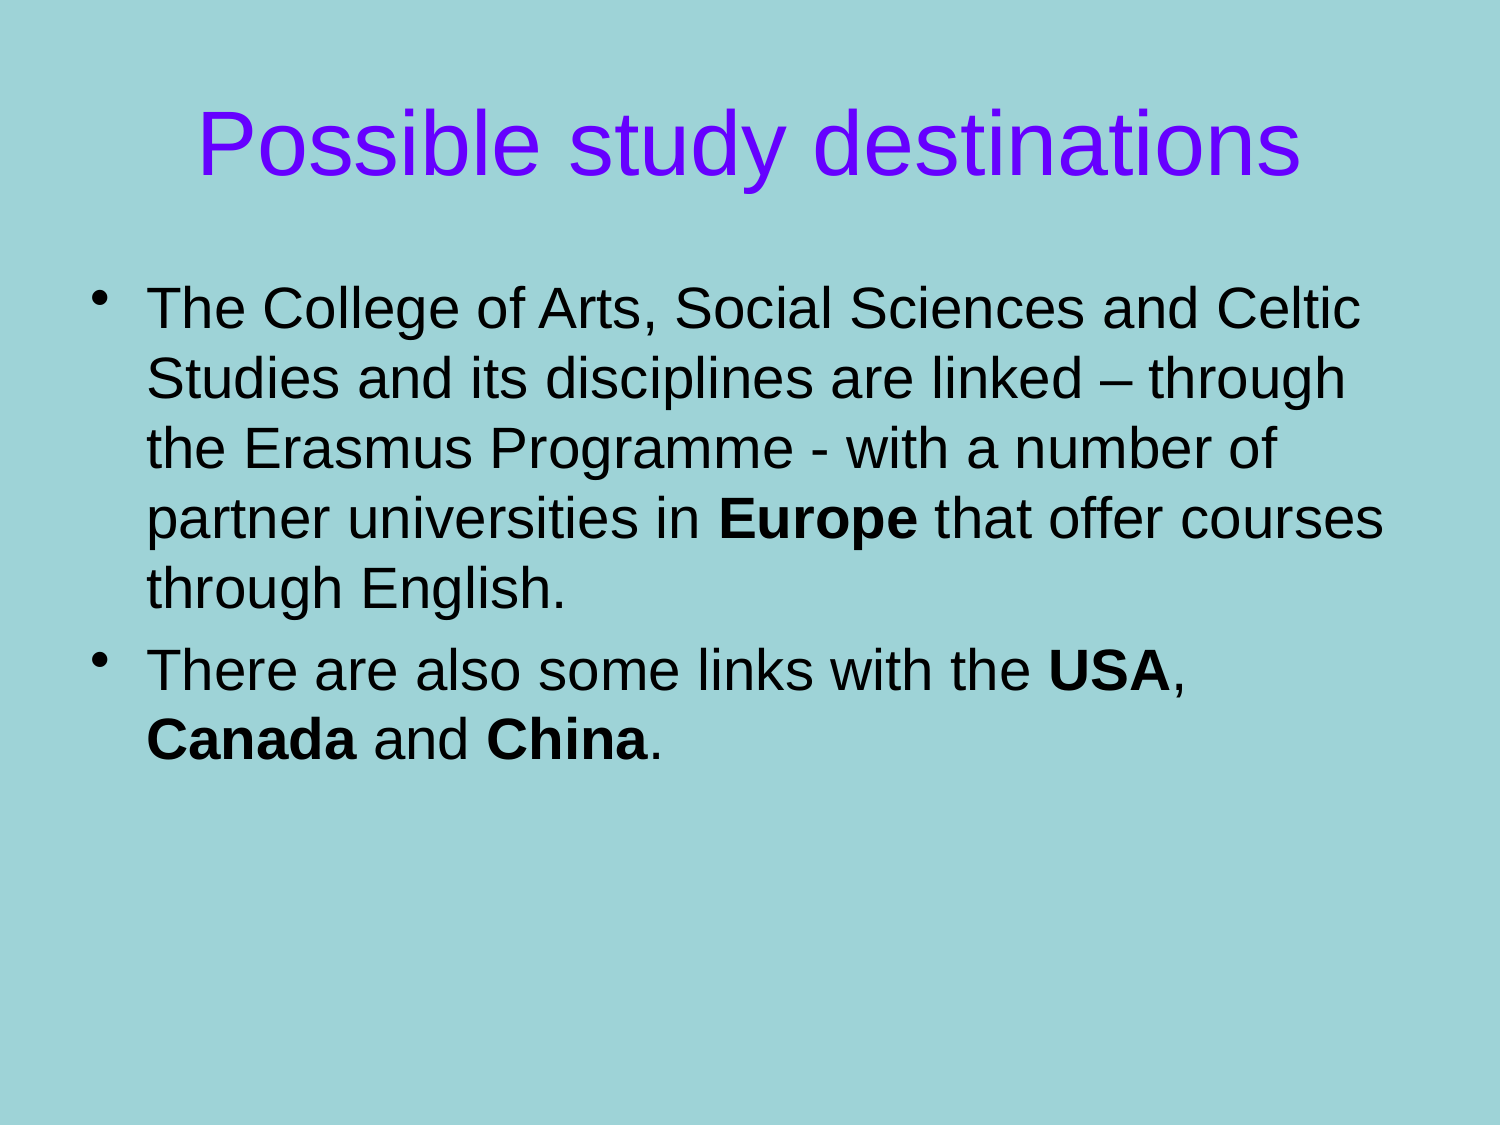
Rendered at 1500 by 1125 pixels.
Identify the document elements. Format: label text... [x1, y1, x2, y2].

title Possible study destinations [74, 44, 1426, 233]
list The College of Arts, Social Sciences and Celtic Studies and its disciplines are linked – through the Erasmus Programme - with a number of partner universities in Europe that offer courses through English. There are also some links with the USA, Canada and China. [74, 262, 1426, 1059]
